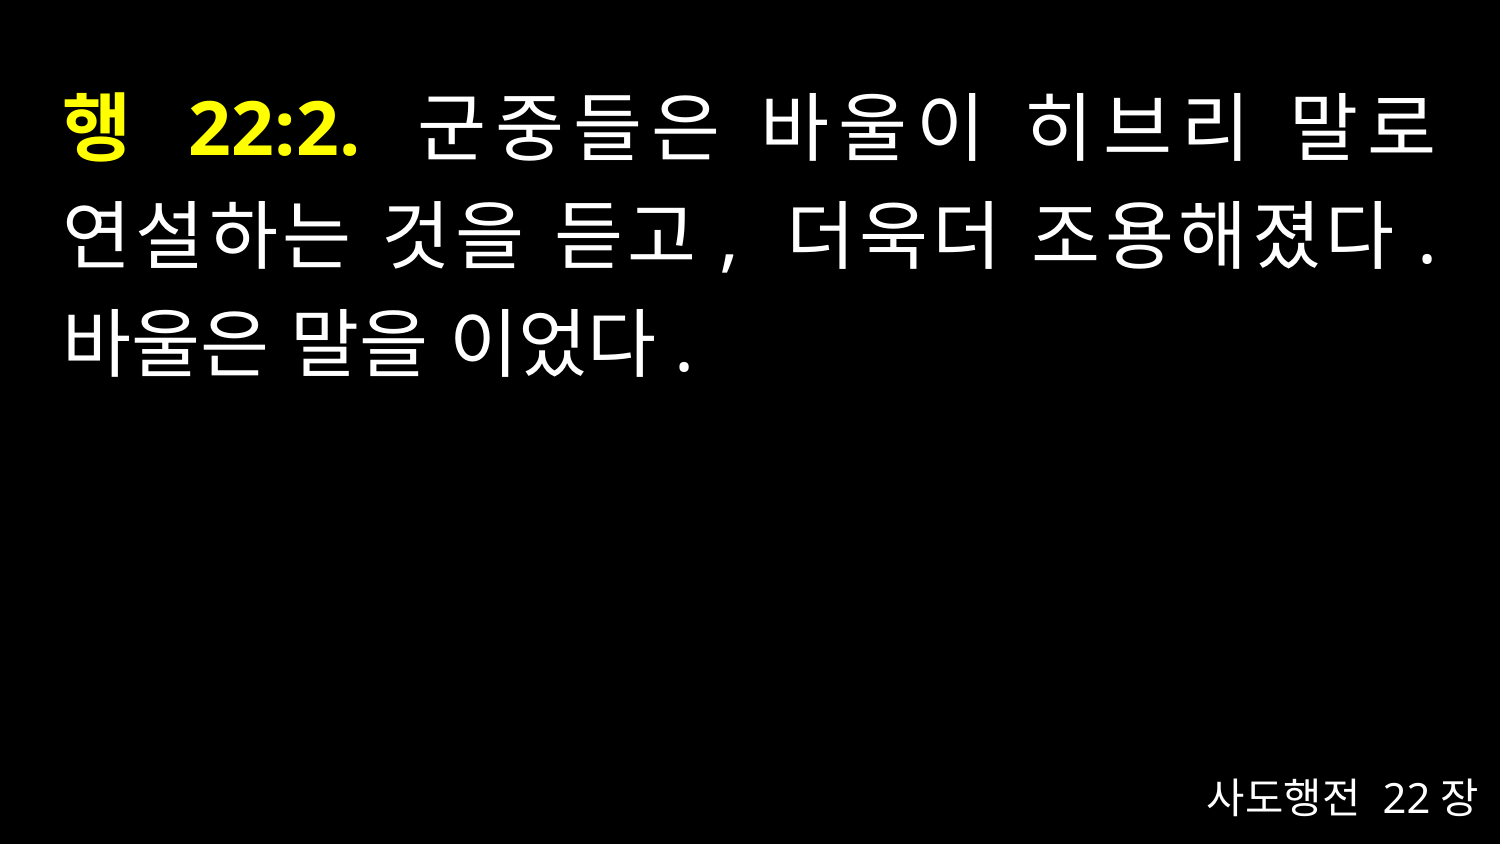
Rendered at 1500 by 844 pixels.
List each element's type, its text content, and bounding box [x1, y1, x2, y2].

title 행 22:2. 군중들은 바울이 히브리 말로 연설하는 것을 듣고, 더욱더 조용해졌다. 바울은 말을 이었다. [0, 0, 1500, 844]
subtitle 사도행전 22장 [916, 770, 1500, 844]
